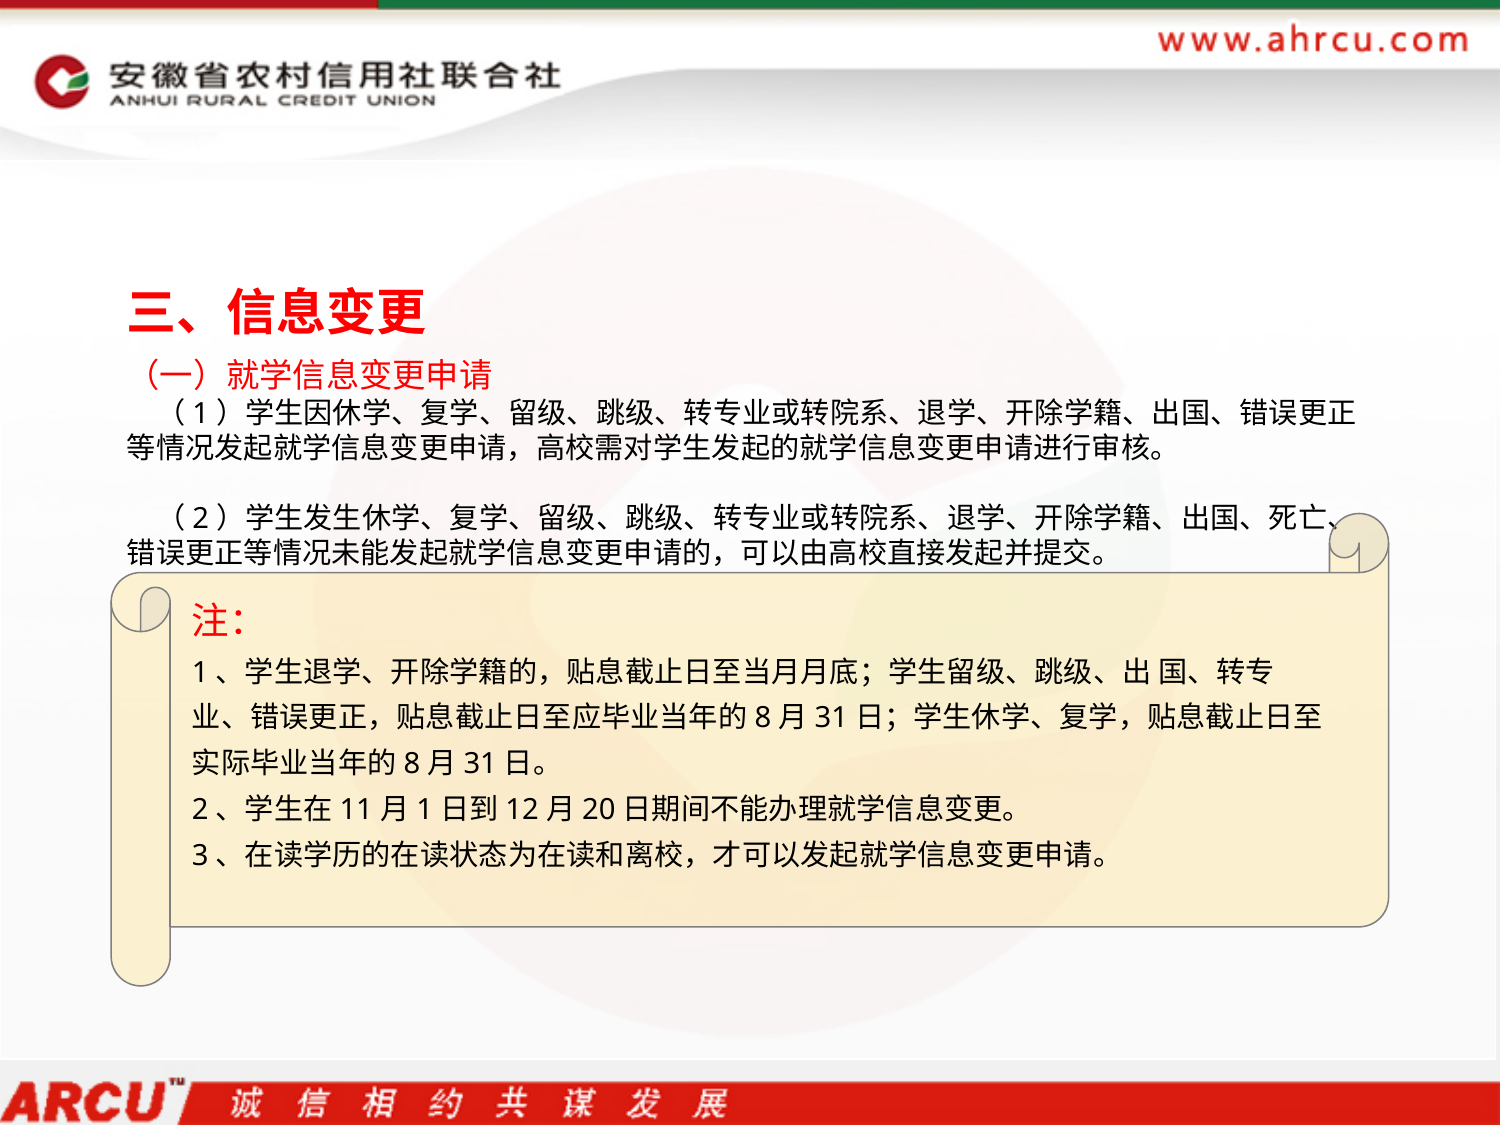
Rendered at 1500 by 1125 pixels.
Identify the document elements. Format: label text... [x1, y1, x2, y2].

picture [0, 0, 1500, 1125]
text_box [111, 513, 1389, 986]
text_box 三、信息变更 （一）就学信息变更申请 （1）学生因休学、复学、留级、跳级、转专业或转院系、退学、开除学籍、出国、错误更正等情况发起就学信息变更申请，高校需对学生发起的就学信息变更申请进行审核。 （2）学生发生休学、复学、留级、跳级、转专业或转院系、退学、开除学籍、出国、死亡、错误更正等情况未能发起就学信息变更申请的，可以由高校直接发起并提交。 [112, 278, 1390, 686]
text_box 注： 1、学生退学、开除学籍的，贴息截止日至当月月底；学生留级、跳级、出 国、转专业、错误更正，贴息截止日至应毕业当年的8月31日；学生休学、复学，贴息截止日至实际毕业当年的8月31日。 2、学生在11月1日到12月20日期间不能办理就学信息变更。 3、在读学历的在读状态为在读和离校，才可以发起就学信息变更申请。 [177, 580, 1341, 879]
